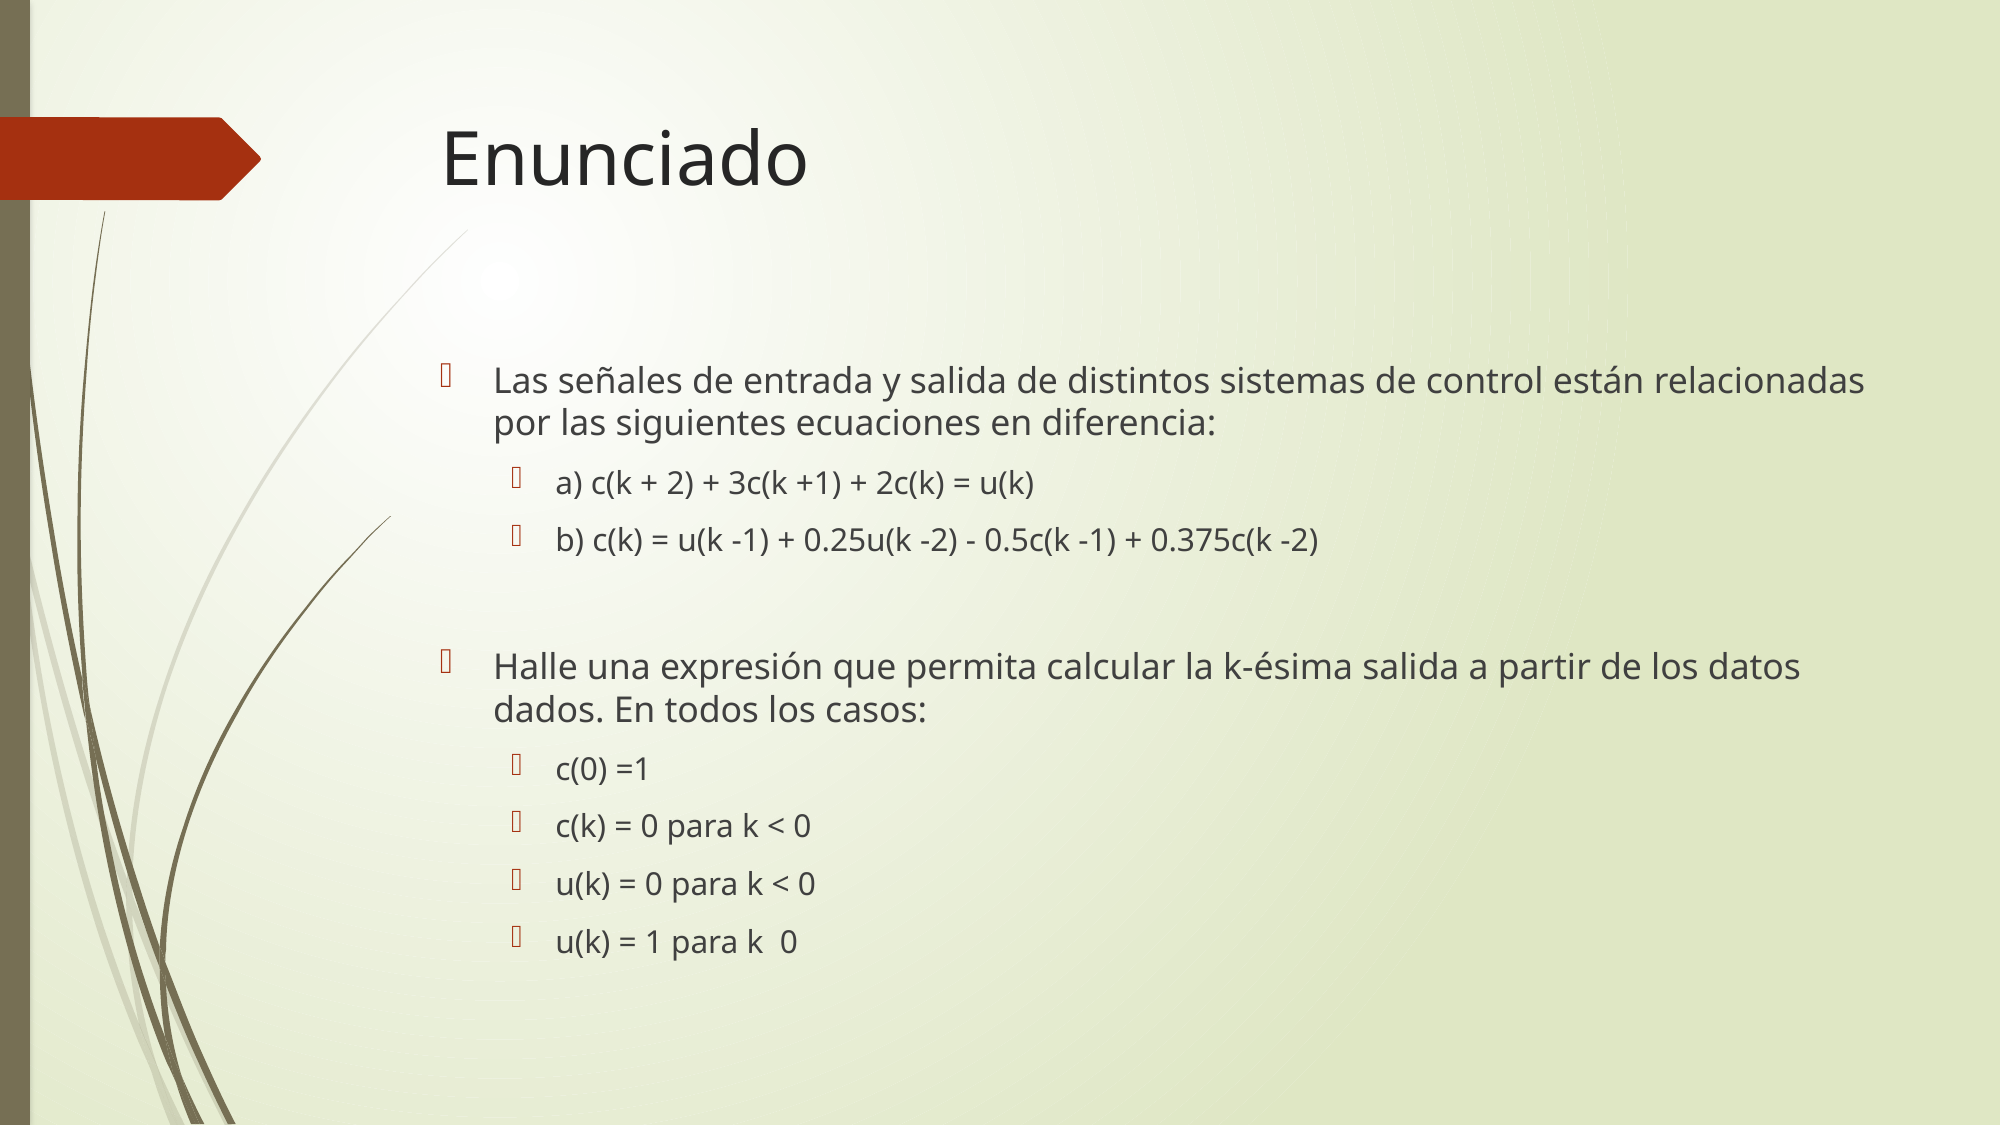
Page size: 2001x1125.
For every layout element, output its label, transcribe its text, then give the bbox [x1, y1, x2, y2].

title Enunciado [425, 102, 1888, 313]
